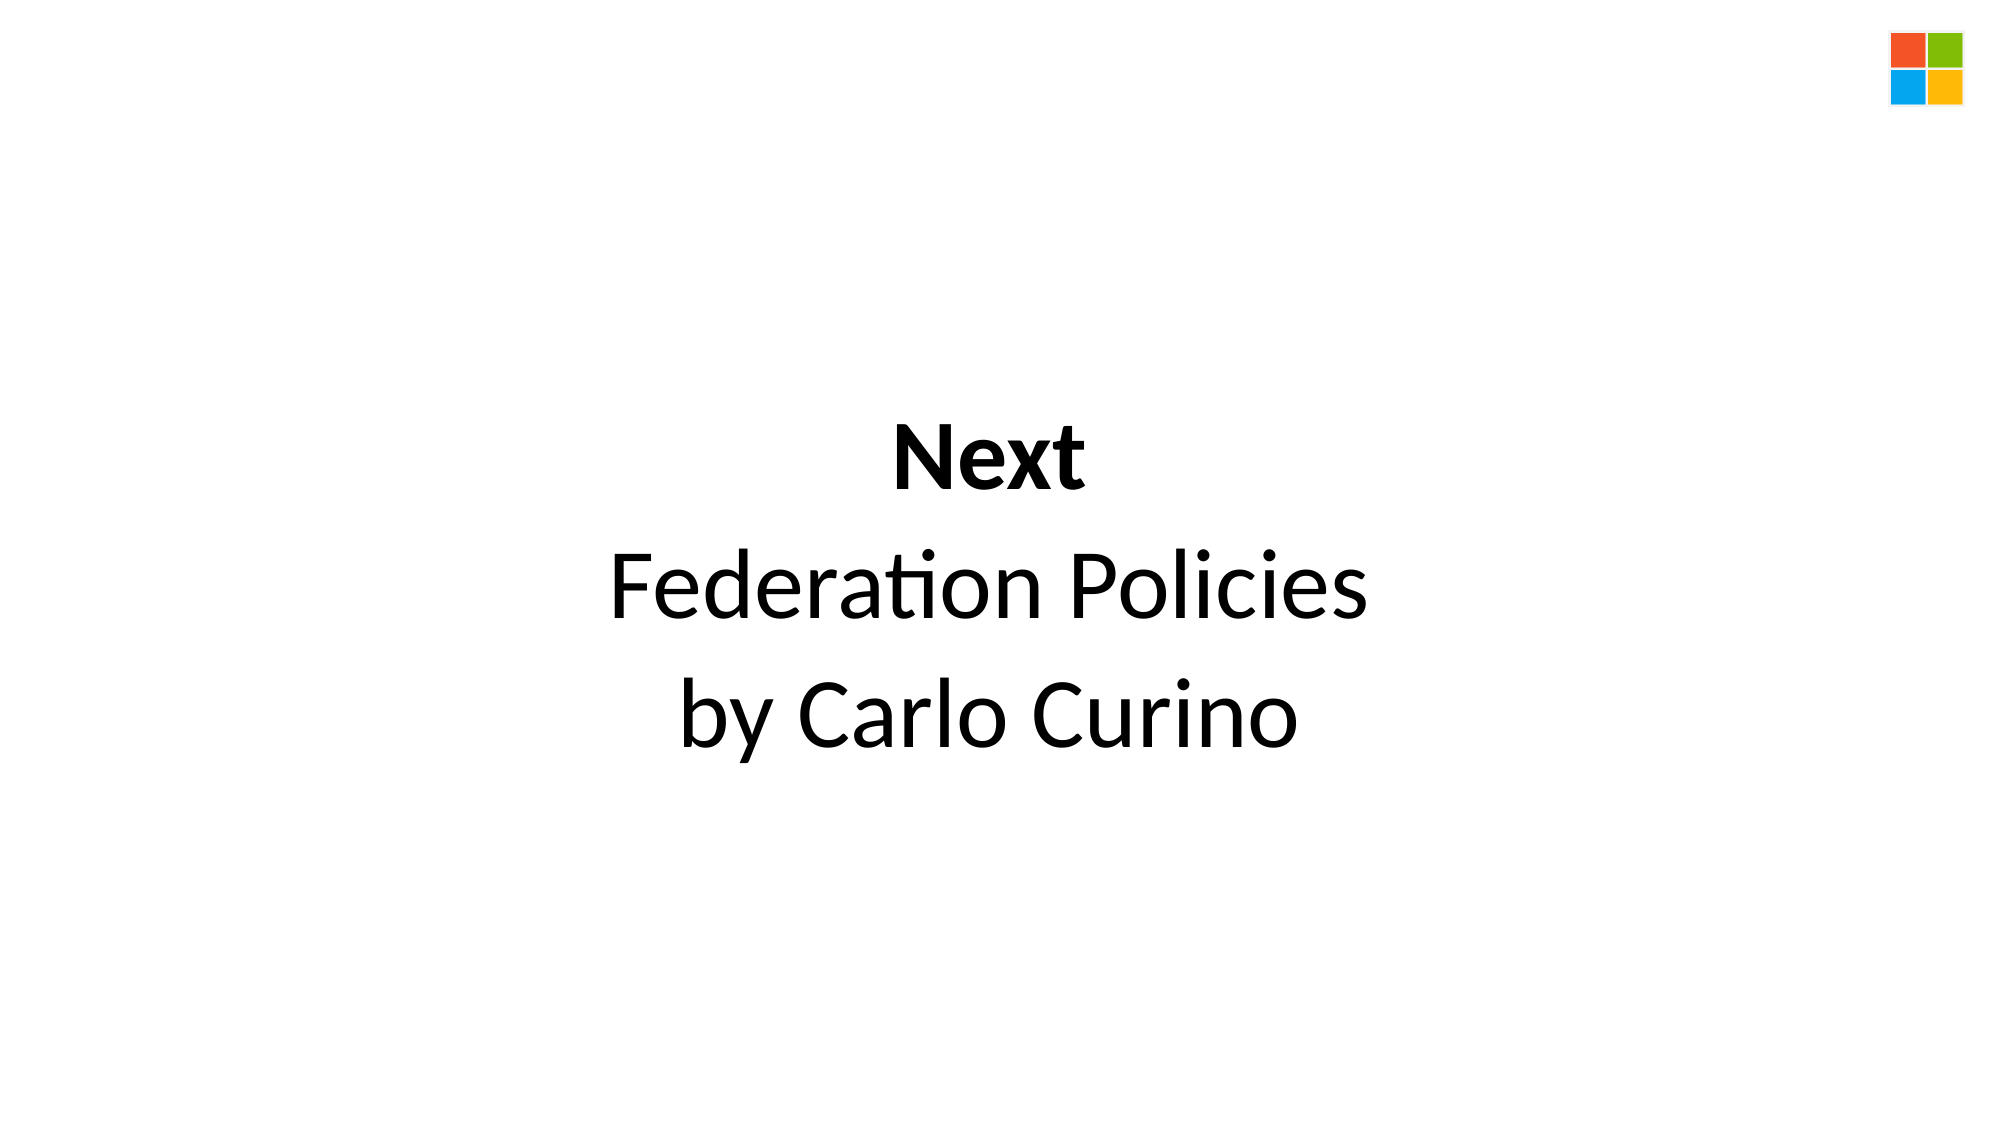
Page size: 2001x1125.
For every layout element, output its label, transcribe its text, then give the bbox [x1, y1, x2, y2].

picture [1888, 30, 1965, 107]
list Next Federation Policies by Carlo Curino [379, 396, 1599, 797]
